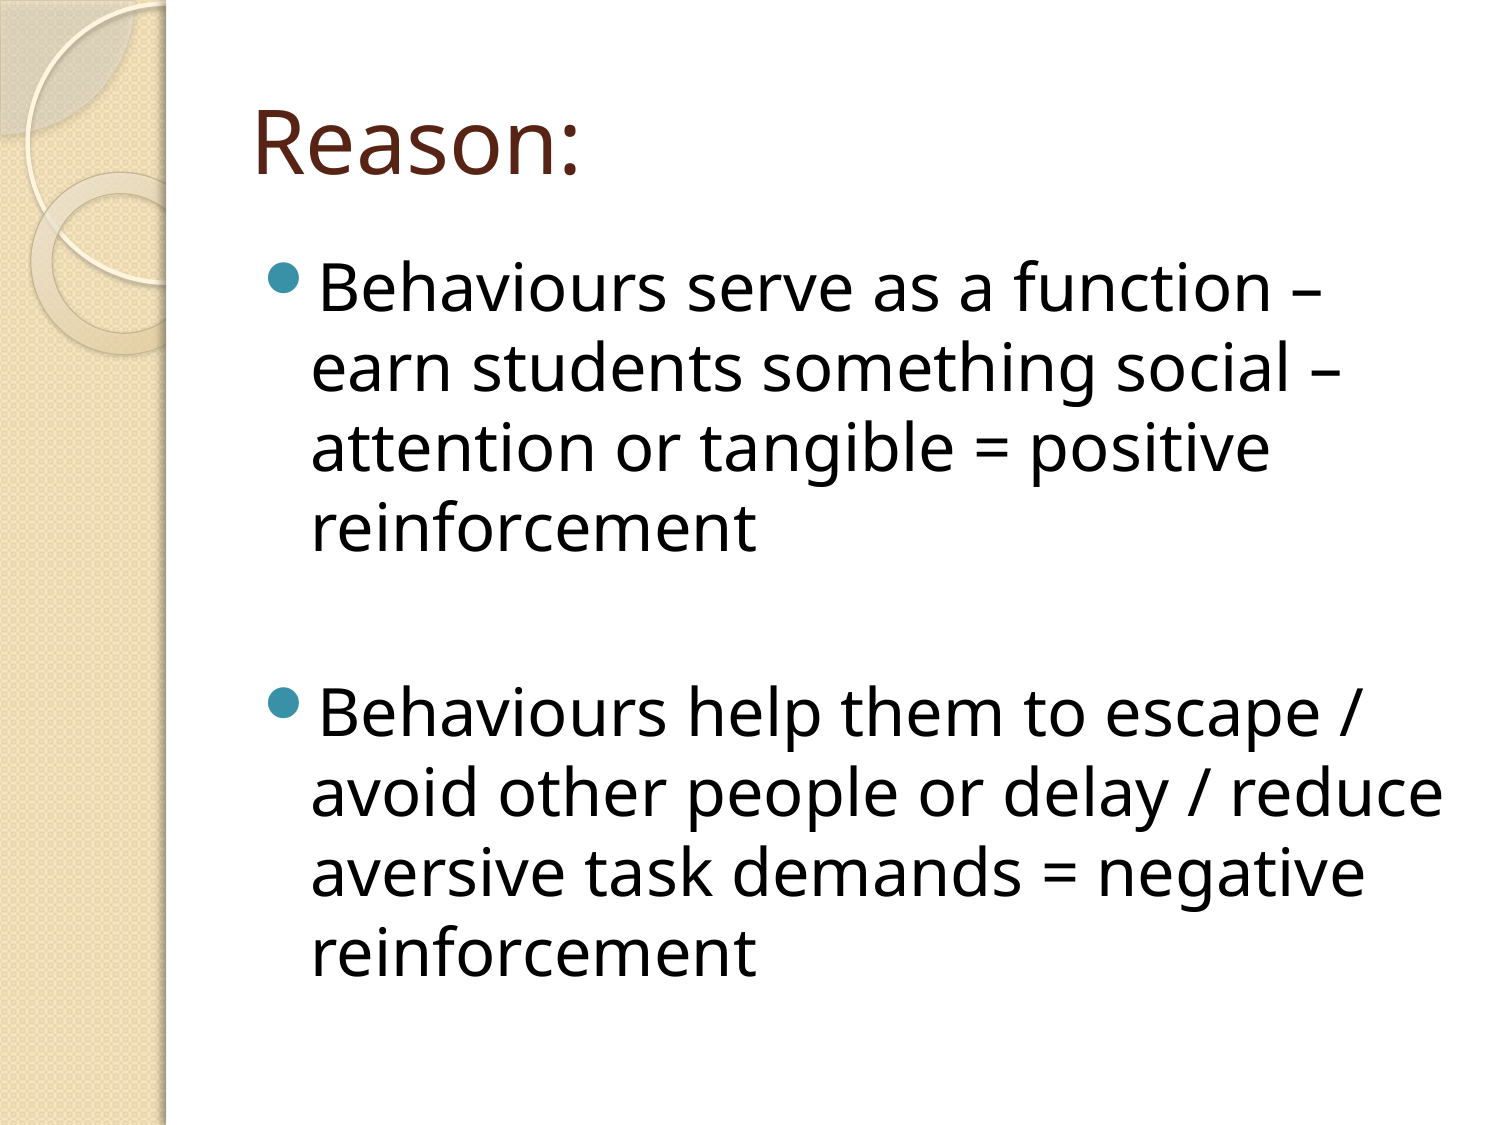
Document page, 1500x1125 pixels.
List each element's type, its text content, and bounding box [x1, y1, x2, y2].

title Reason: [235, 45, 1466, 233]
list Behaviours serve as a function – earn students something social – attention or tangible = positive reinforcement Behaviours help them to escape / avoid other people or delay / reduce aversive task demands = negative reinforcement [235, 237, 1466, 1025]
